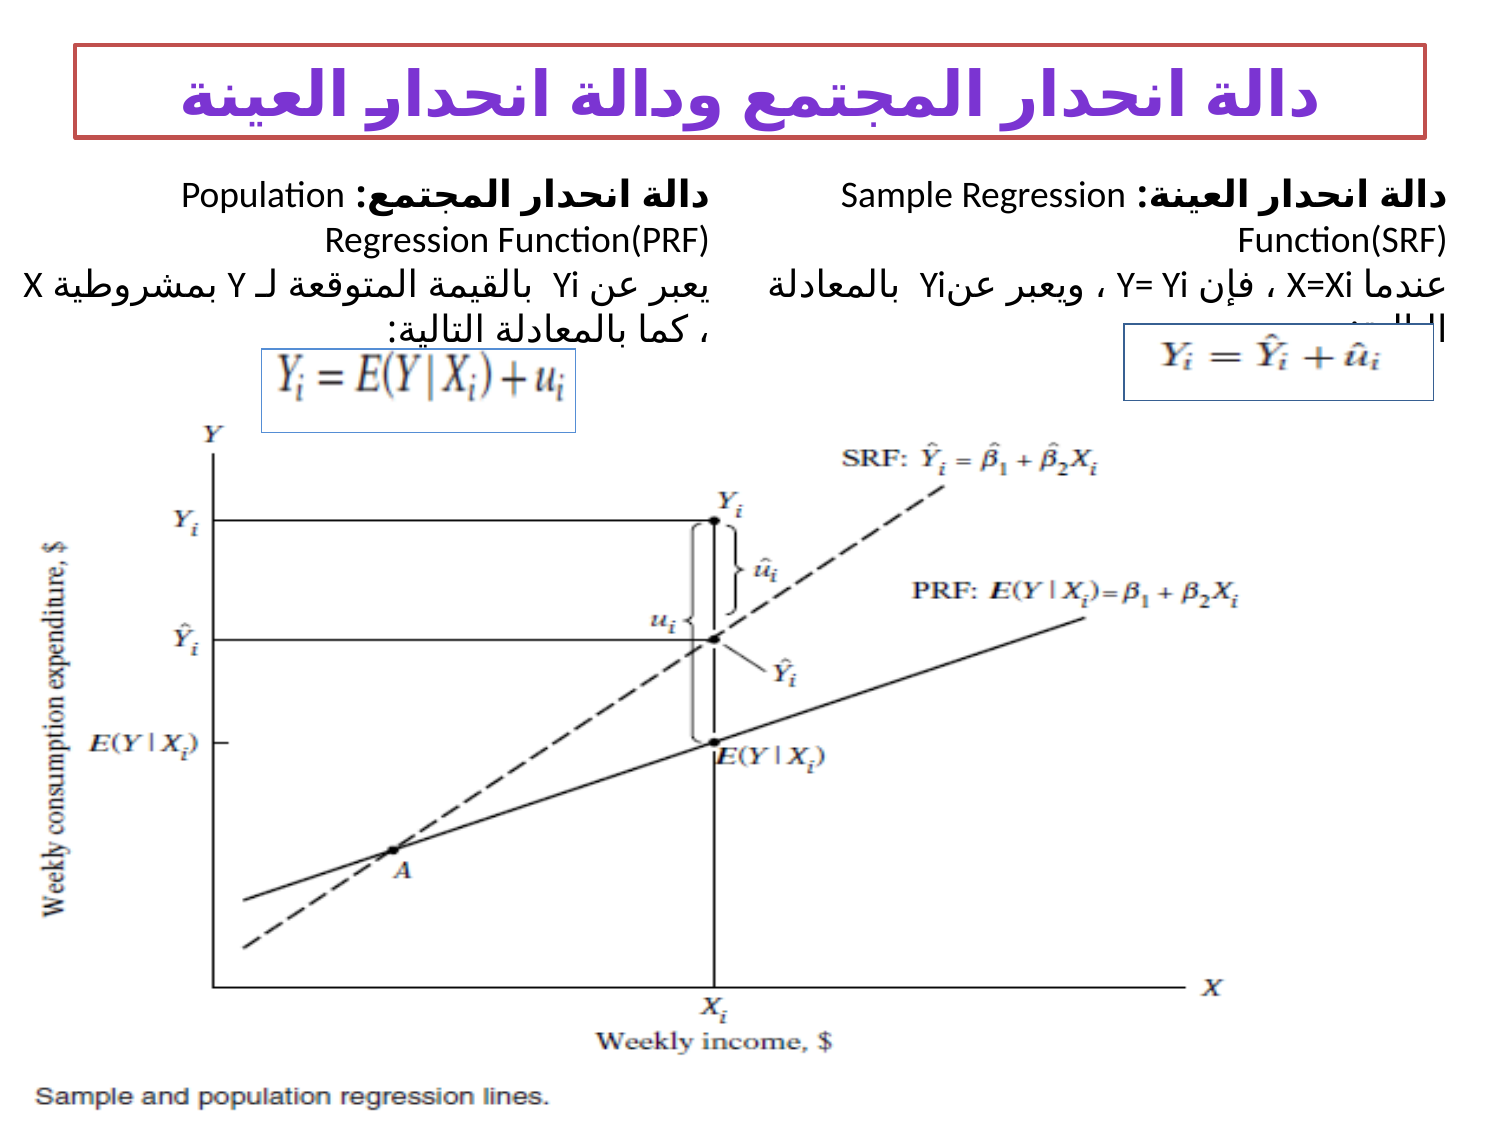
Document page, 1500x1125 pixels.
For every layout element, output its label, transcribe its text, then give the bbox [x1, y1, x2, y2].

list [0, 392, 1288, 1125]
title دالة انحدار المجتمع ودالة انحدار العينة [73, 43, 1427, 140]
picture [1124, 324, 1433, 401]
text_box دالة انحدار العينة: Sample Regression Function(SRF) عندما X=Xi ، فإن Y= Yi ، ويعبر عنYi بالمعادلة التالية: [750, 162, 1463, 493]
text_box دالة انحدار المجتمع: Population Regression Function(PRF) يعبر عن Yi بالقيمة المتوقعة لـ Y بمشروطية X ، كما بالمعادلة التالية: [0, 162, 725, 358]
picture [262, 349, 576, 433]
